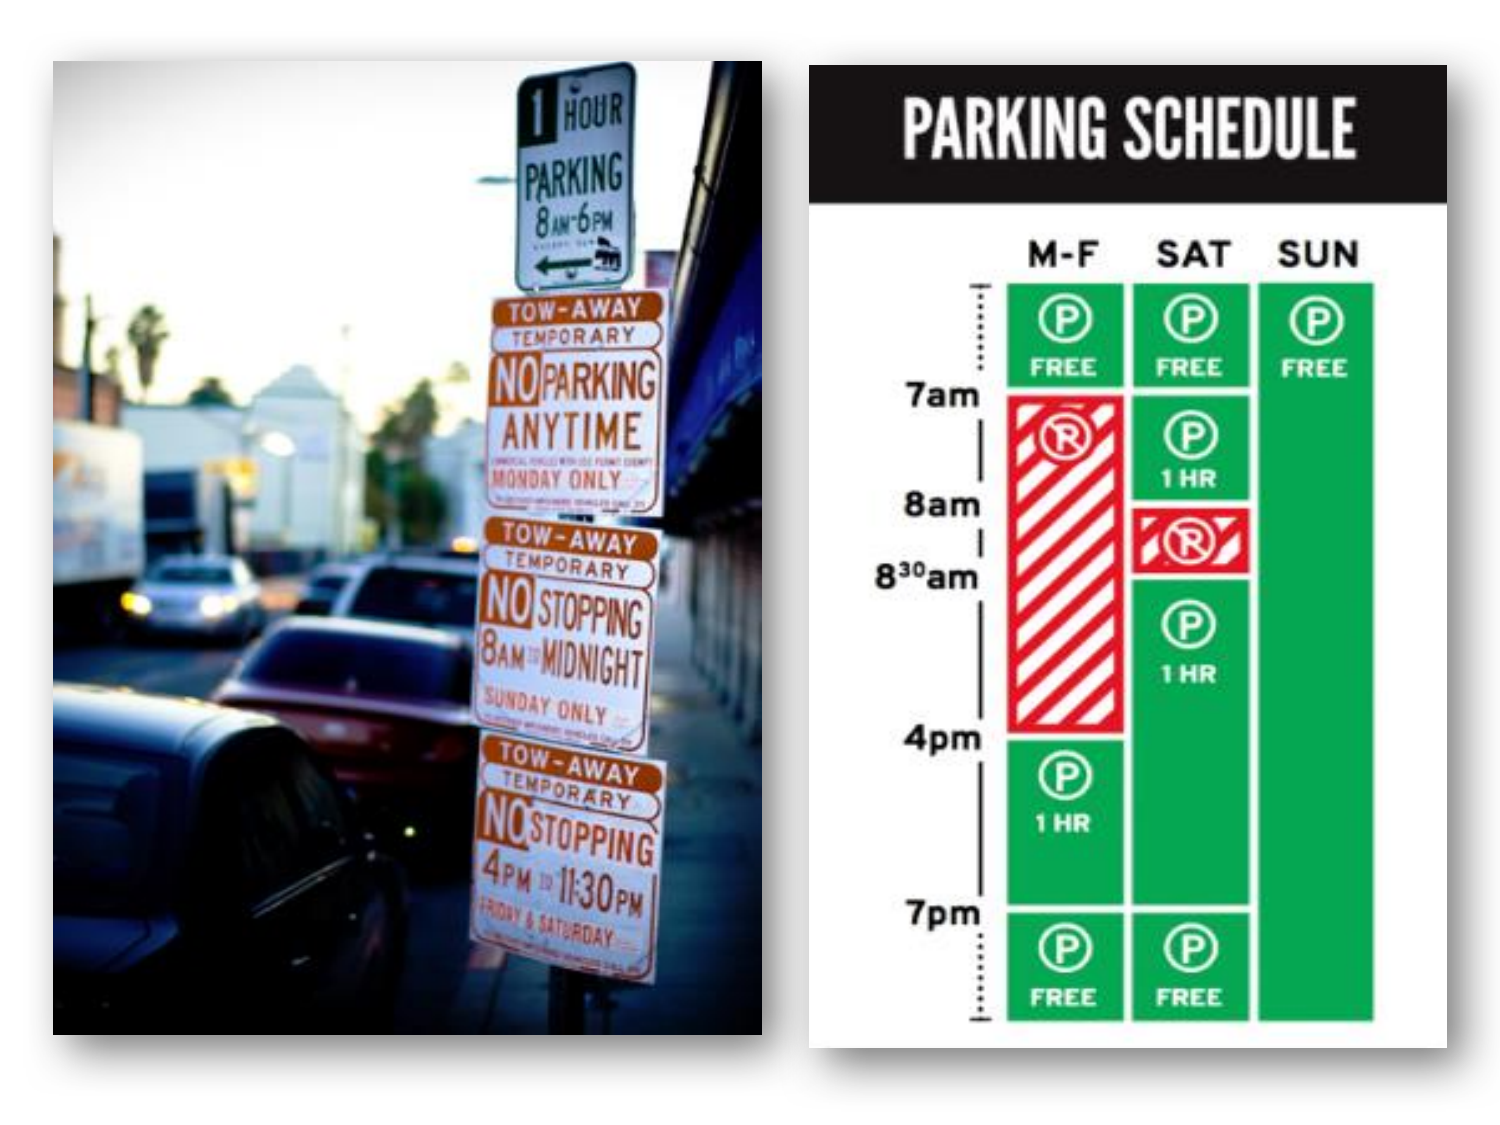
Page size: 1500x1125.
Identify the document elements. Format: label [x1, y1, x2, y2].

picture [53, 61, 762, 1035]
picture [809, 65, 1447, 1048]
